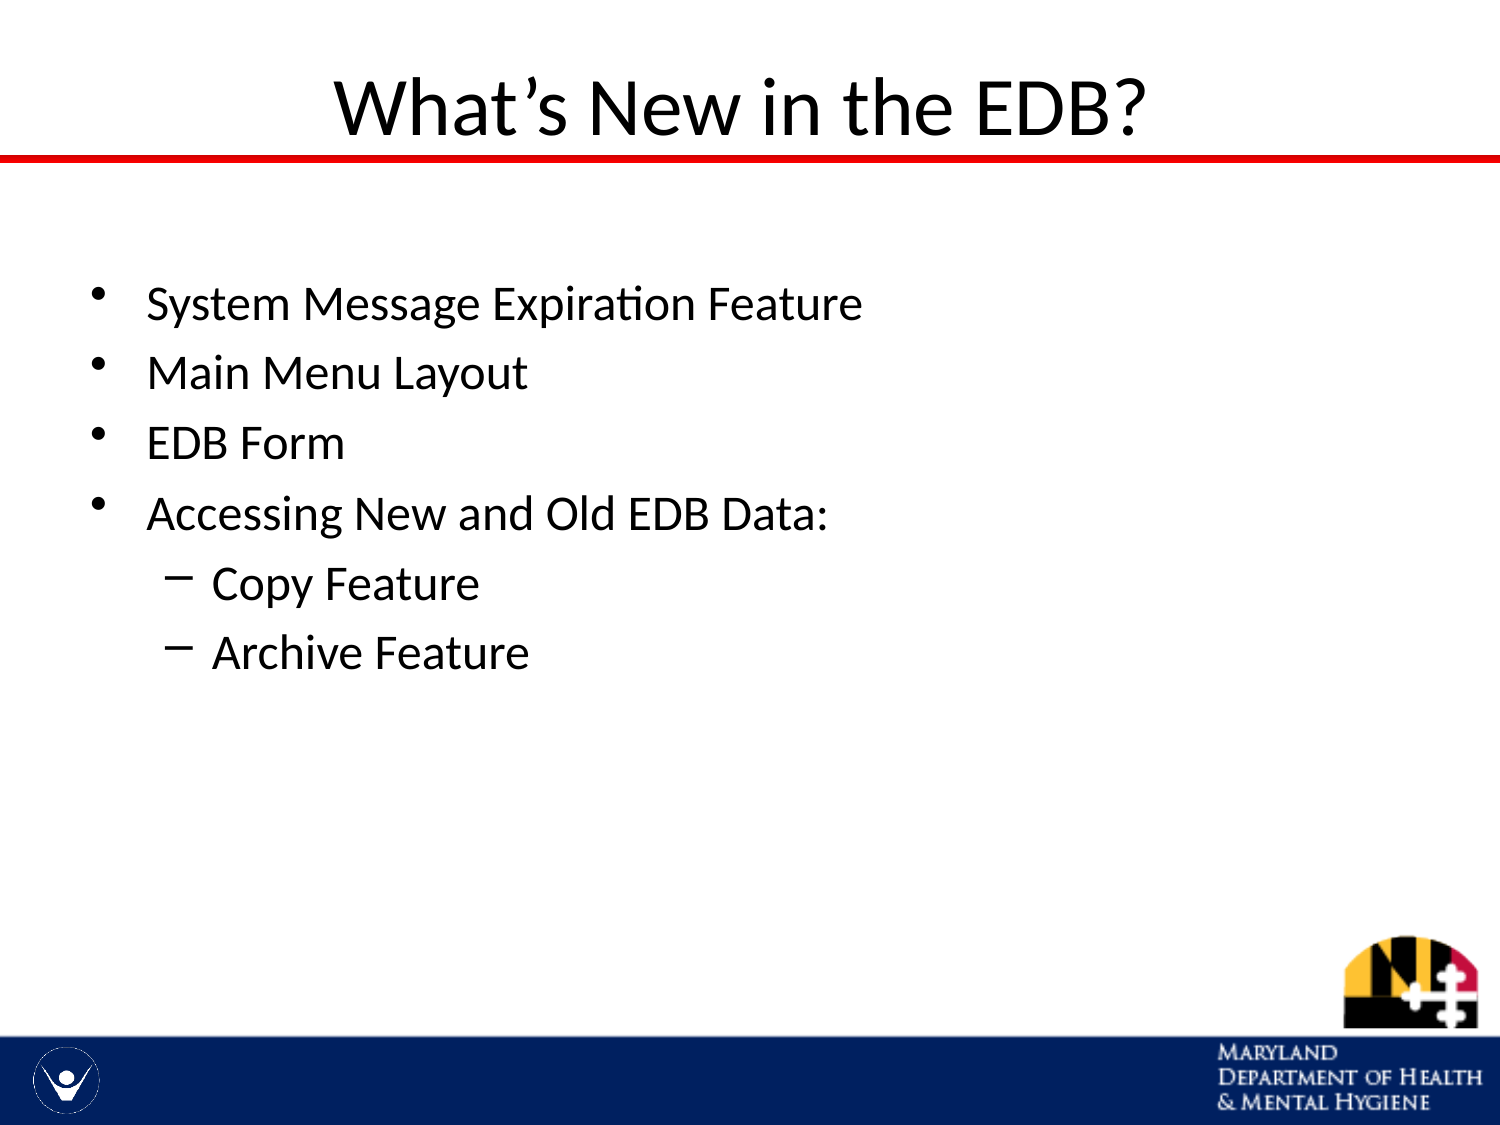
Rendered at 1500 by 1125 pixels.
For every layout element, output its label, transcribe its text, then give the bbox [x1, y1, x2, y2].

list System Message Expiration Feature Main Menu Layout EDB Form Accessing New and Old EDB Data: Copy Feature Archive Feature [75, 262, 1425, 1005]
picture [0, 0, 1500, 155]
title What’s New in the EDB? [75, 45, 1410, 166]
picture [0, 163, 1500, 1125]
